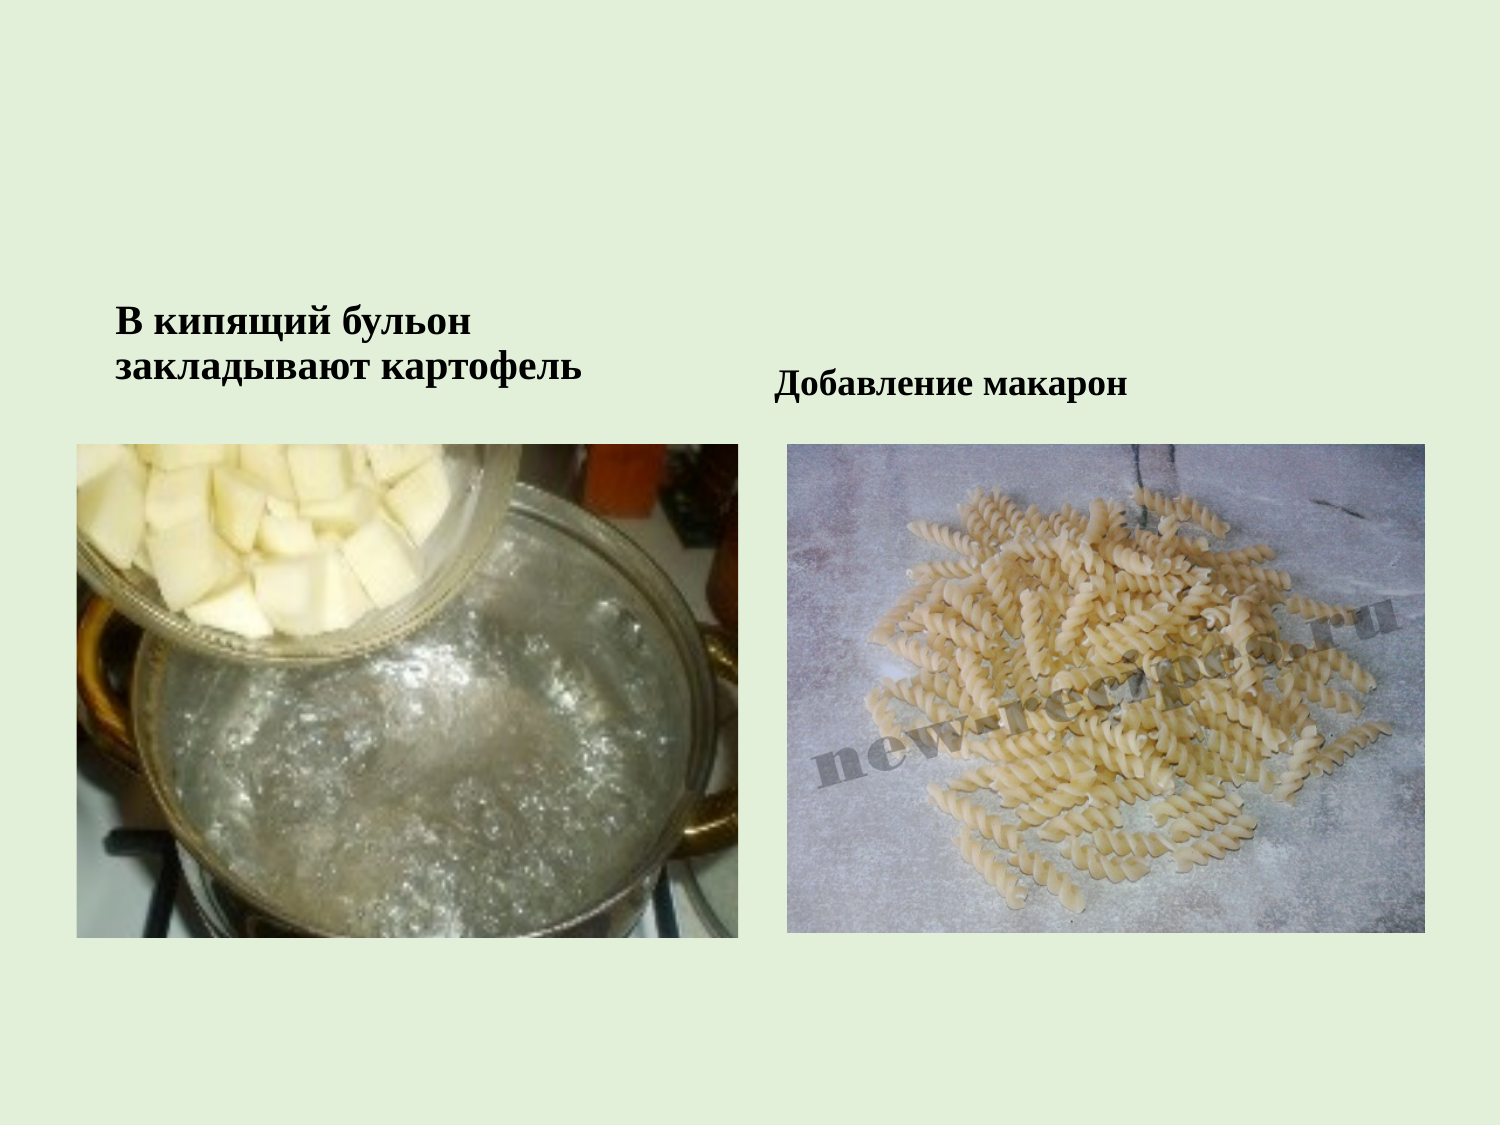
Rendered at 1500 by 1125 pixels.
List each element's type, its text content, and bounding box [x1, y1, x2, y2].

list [787, 444, 1425, 933]
list Добавление макарон [759, 275, 1398, 411]
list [76, 444, 739, 938]
list В кипящий бульон закладывают картофель [100, 290, 738, 396]
